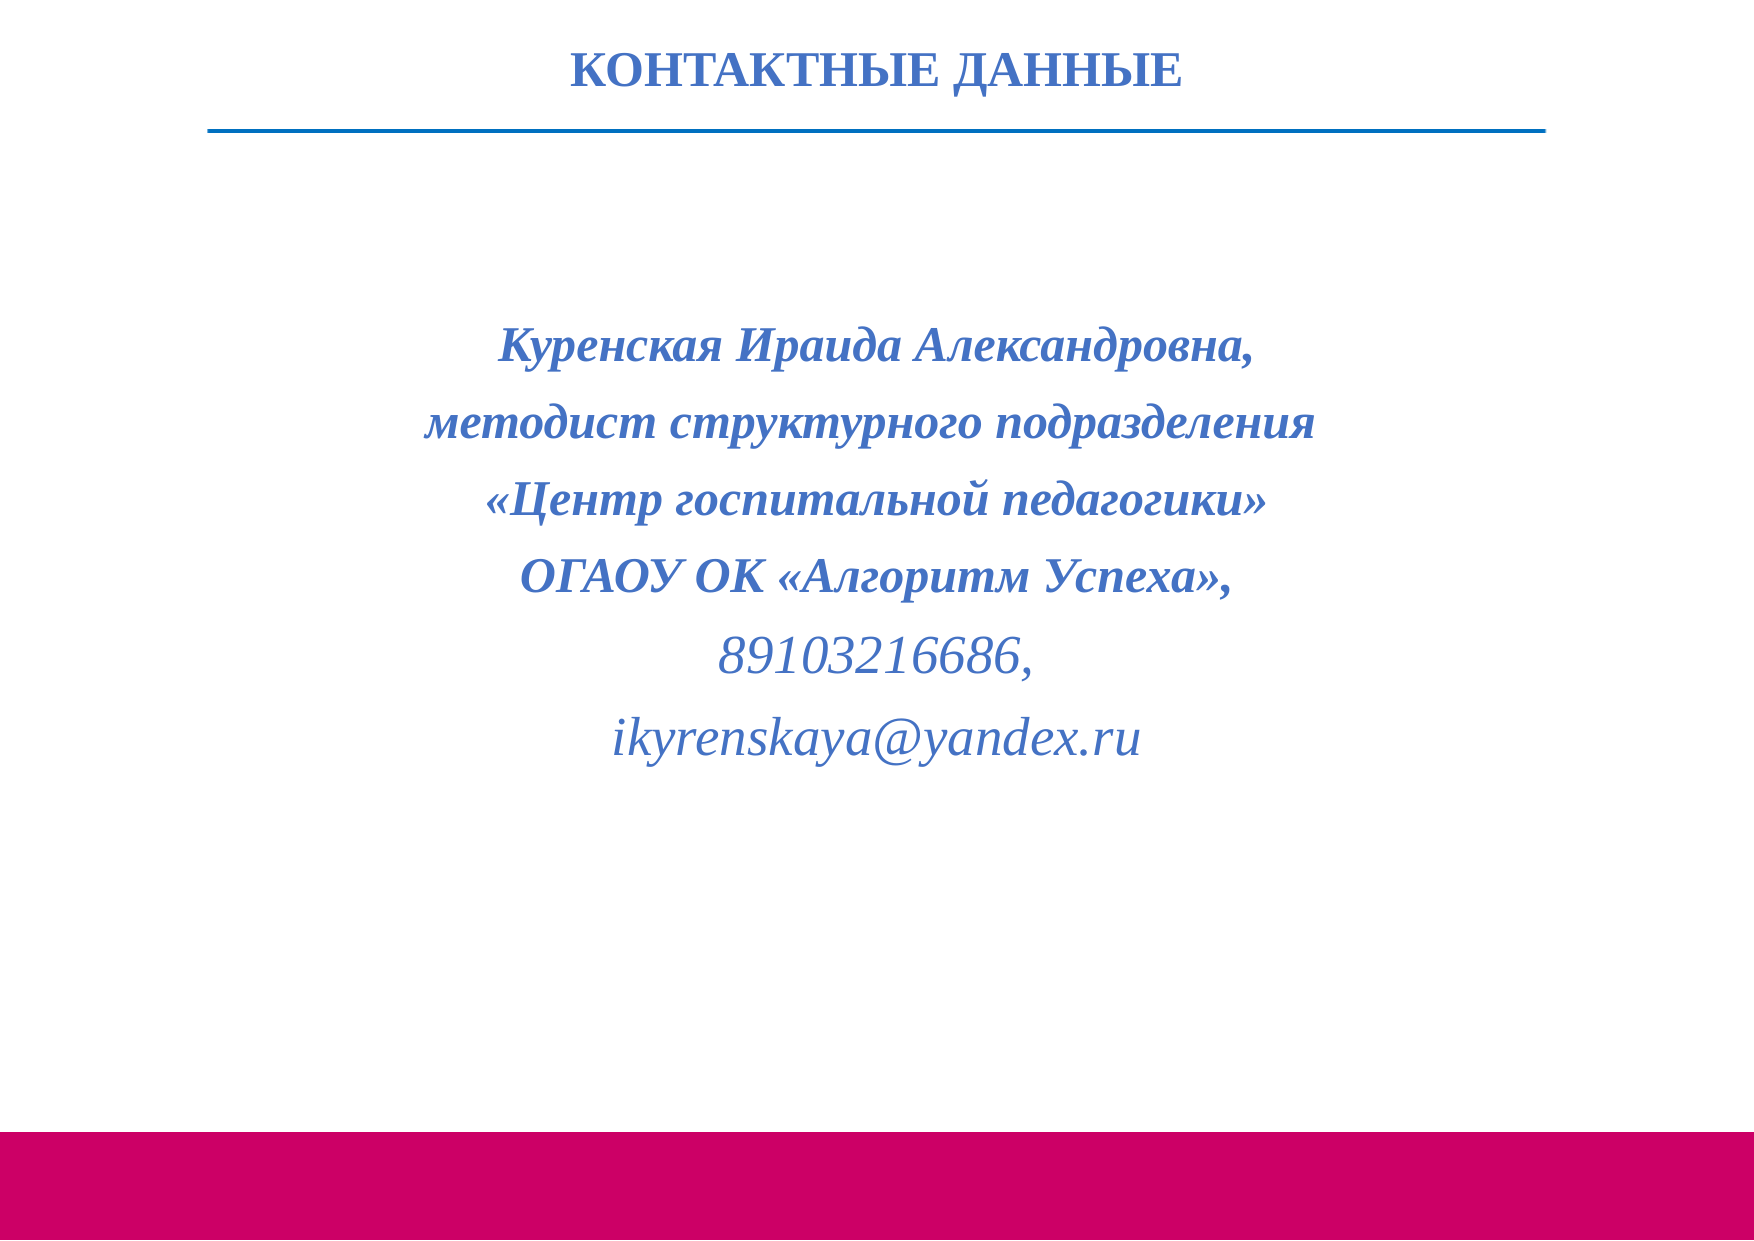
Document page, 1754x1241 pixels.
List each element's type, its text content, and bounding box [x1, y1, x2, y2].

text_box КОНТАКТНЫЕ ДАННЫЕ [438, 29, 1316, 104]
picture [0, 1132, 1754, 1241]
subtitle Куренская Ираида Александровна, методист структурного подразделения «Центр госпитальной педагогики» ОГАОУ ОК «Алгоритм Успеха», 89103216686, ikyrenskaya@yandex.ru [0, 310, 1754, 900]
picture [207, 129, 1547, 133]
